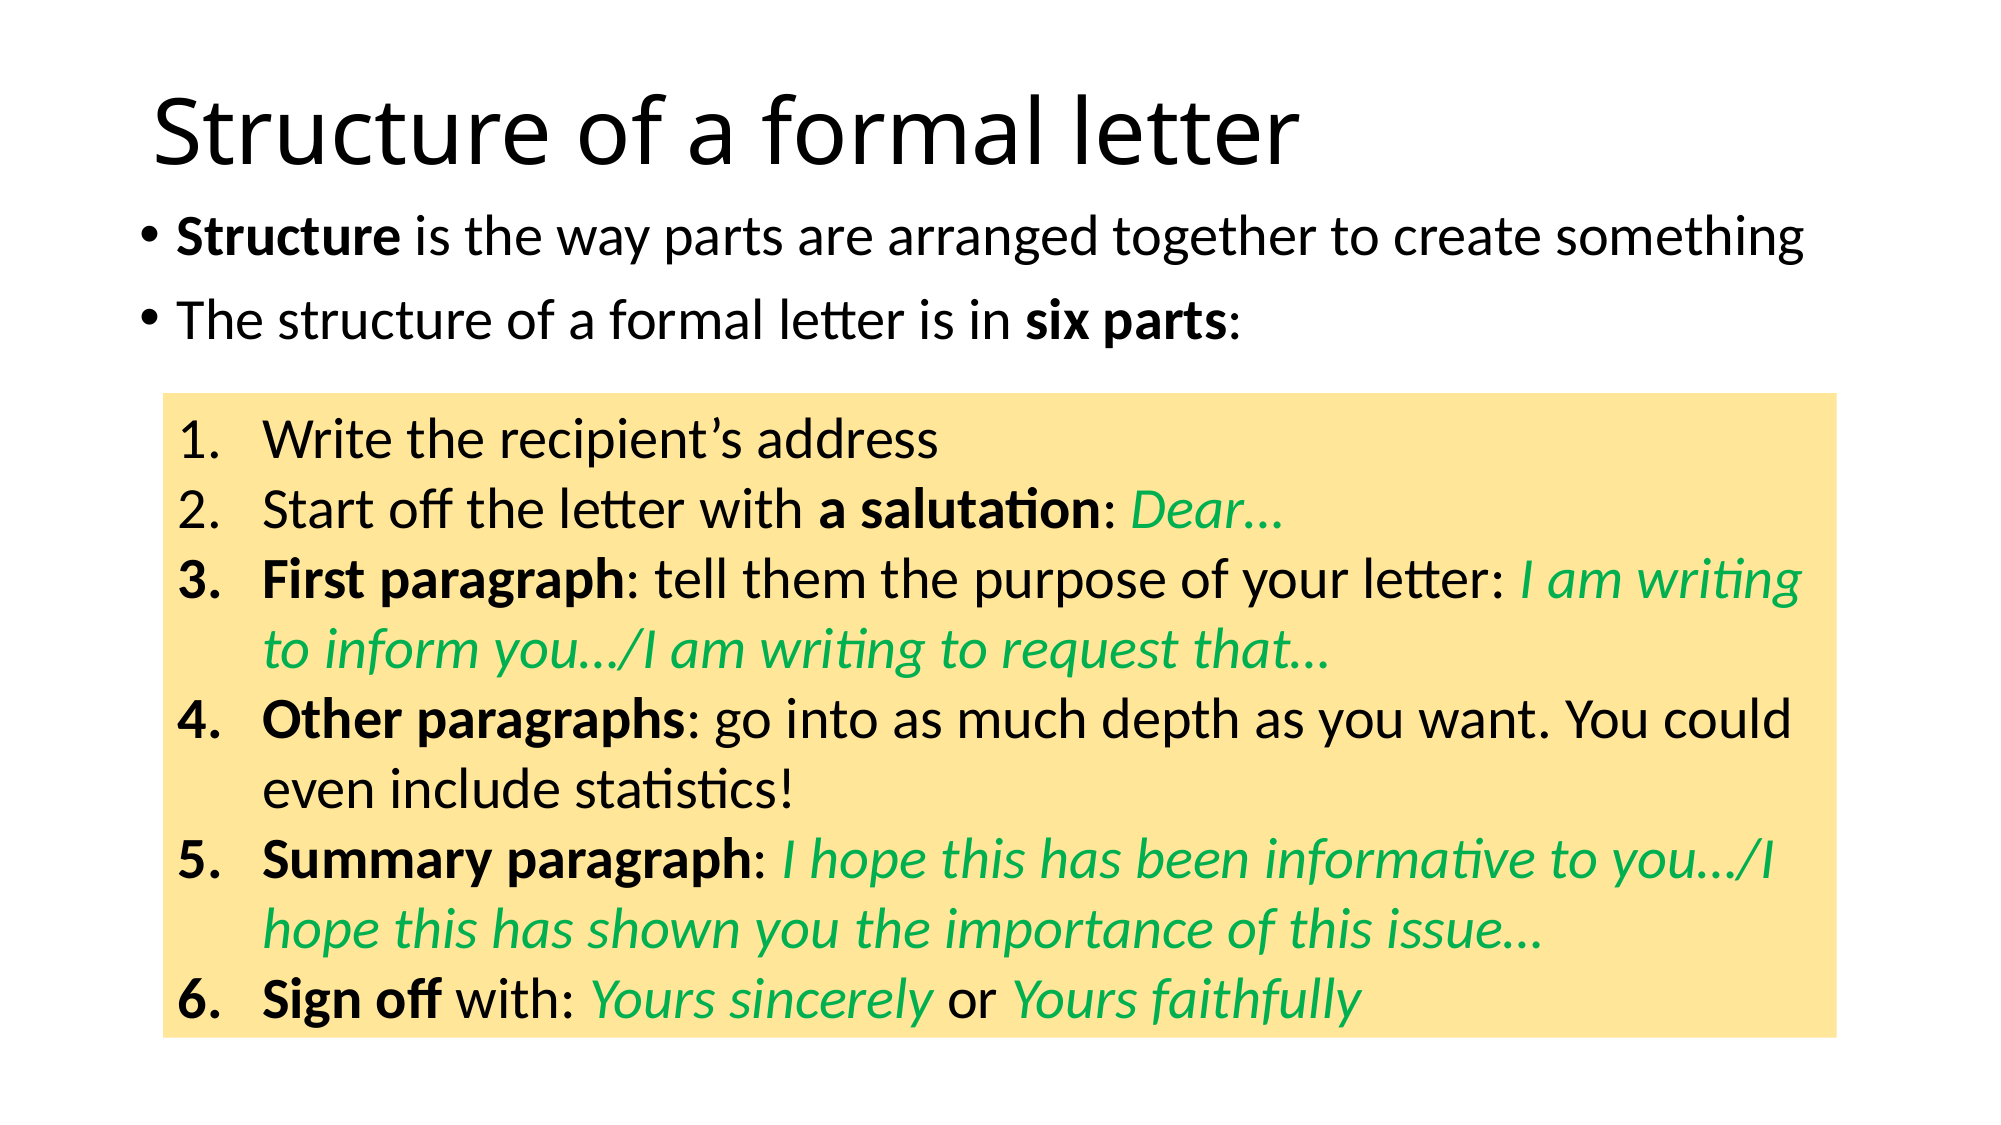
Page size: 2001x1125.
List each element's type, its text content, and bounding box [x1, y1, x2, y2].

list Structure is the way parts are arranged together to create something The structure of a formal letter is in six parts: [124, 197, 1850, 394]
title Structure of a formal letter [137, 26, 1863, 244]
text_box Write the recipient’s address Start off the letter with a salutation: Dear… First paragraph: tell them the purpose of your letter: I am writing to inform you…/I am writing to request that… Other paragraphs: go into as much depth as you want. You could even include statistics! Summary paragraph: I hope this has been informative to you…/I hope this has shown you the importance of this issue… Sign off with: Yours sincerely or Yours faithfully [163, 393, 1837, 1038]
